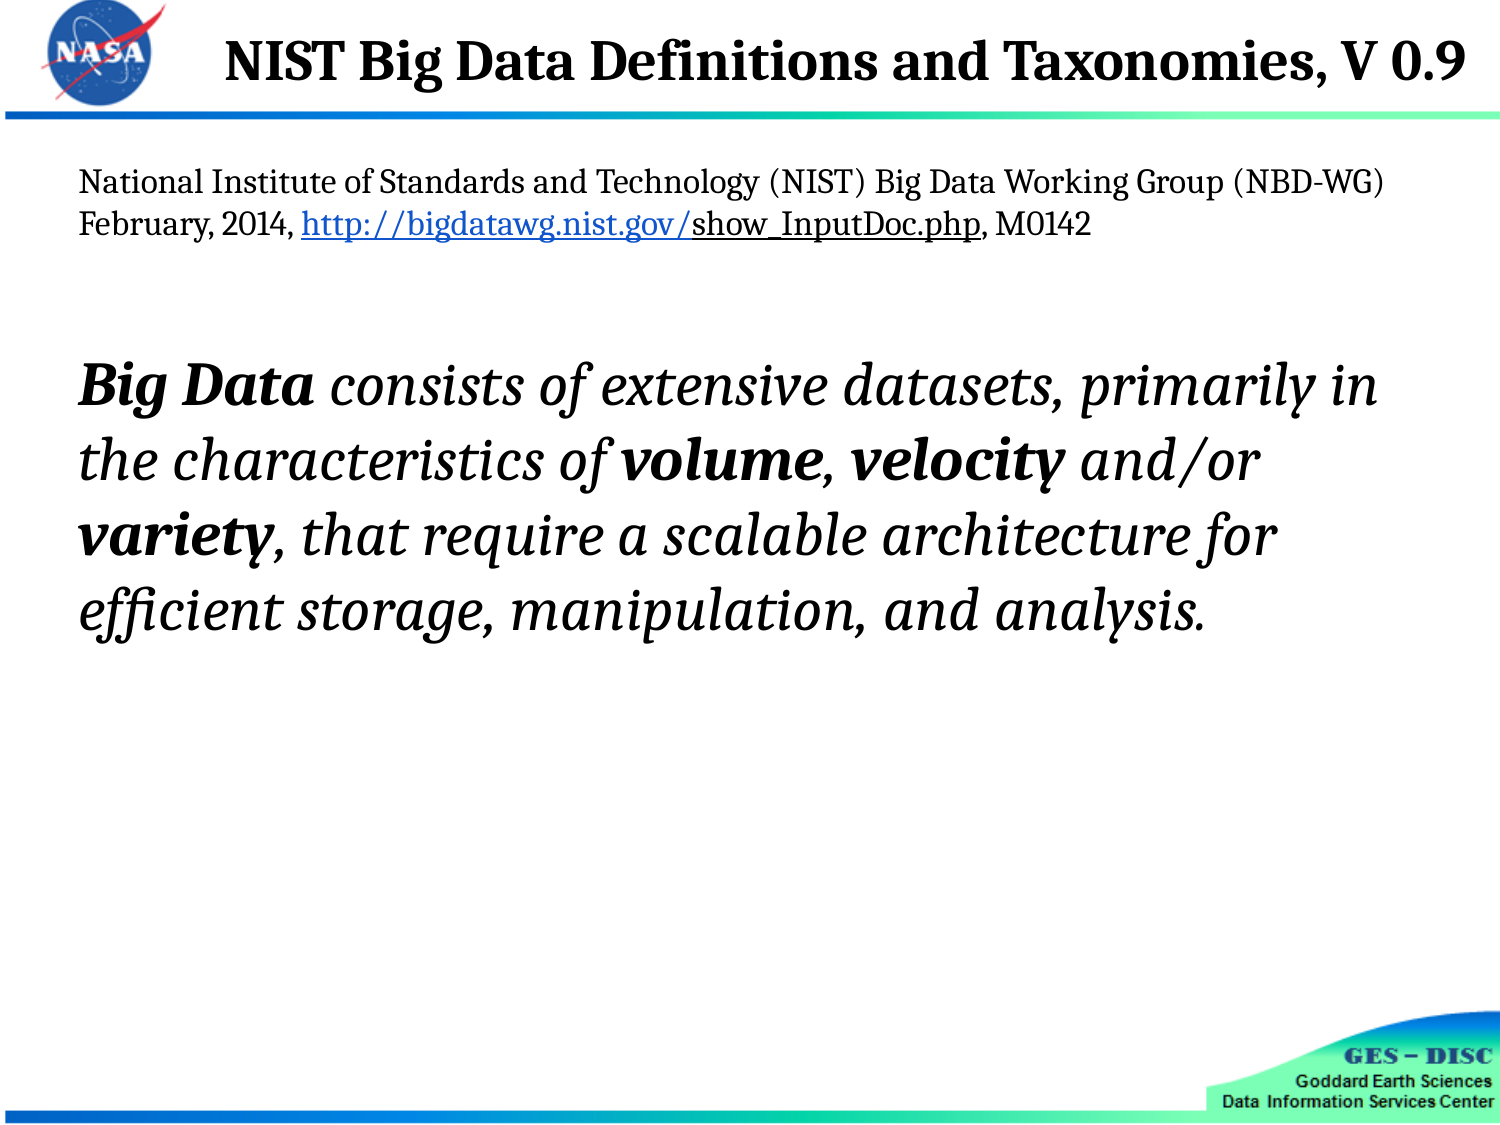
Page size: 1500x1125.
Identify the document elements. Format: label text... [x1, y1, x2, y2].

list National Institute of Standards and Technology (NIST) Big Data Working Group (NBD-WG) February, 2014, http://bigdatawg.nist.gov/show_InputDoc.php, M0142 Big Data consists of extensive datasets, primarily in the characteristics of volume, velocity and/or variety, that require a scalable architecture for efficient storage, manipulation, and analysis. [63, 142, 1470, 1070]
text_box NIST Big Data Definitions and Taxonomies, V 0.9 [209, 15, 1483, 100]
text_box [4, 0, 1500, 1125]
